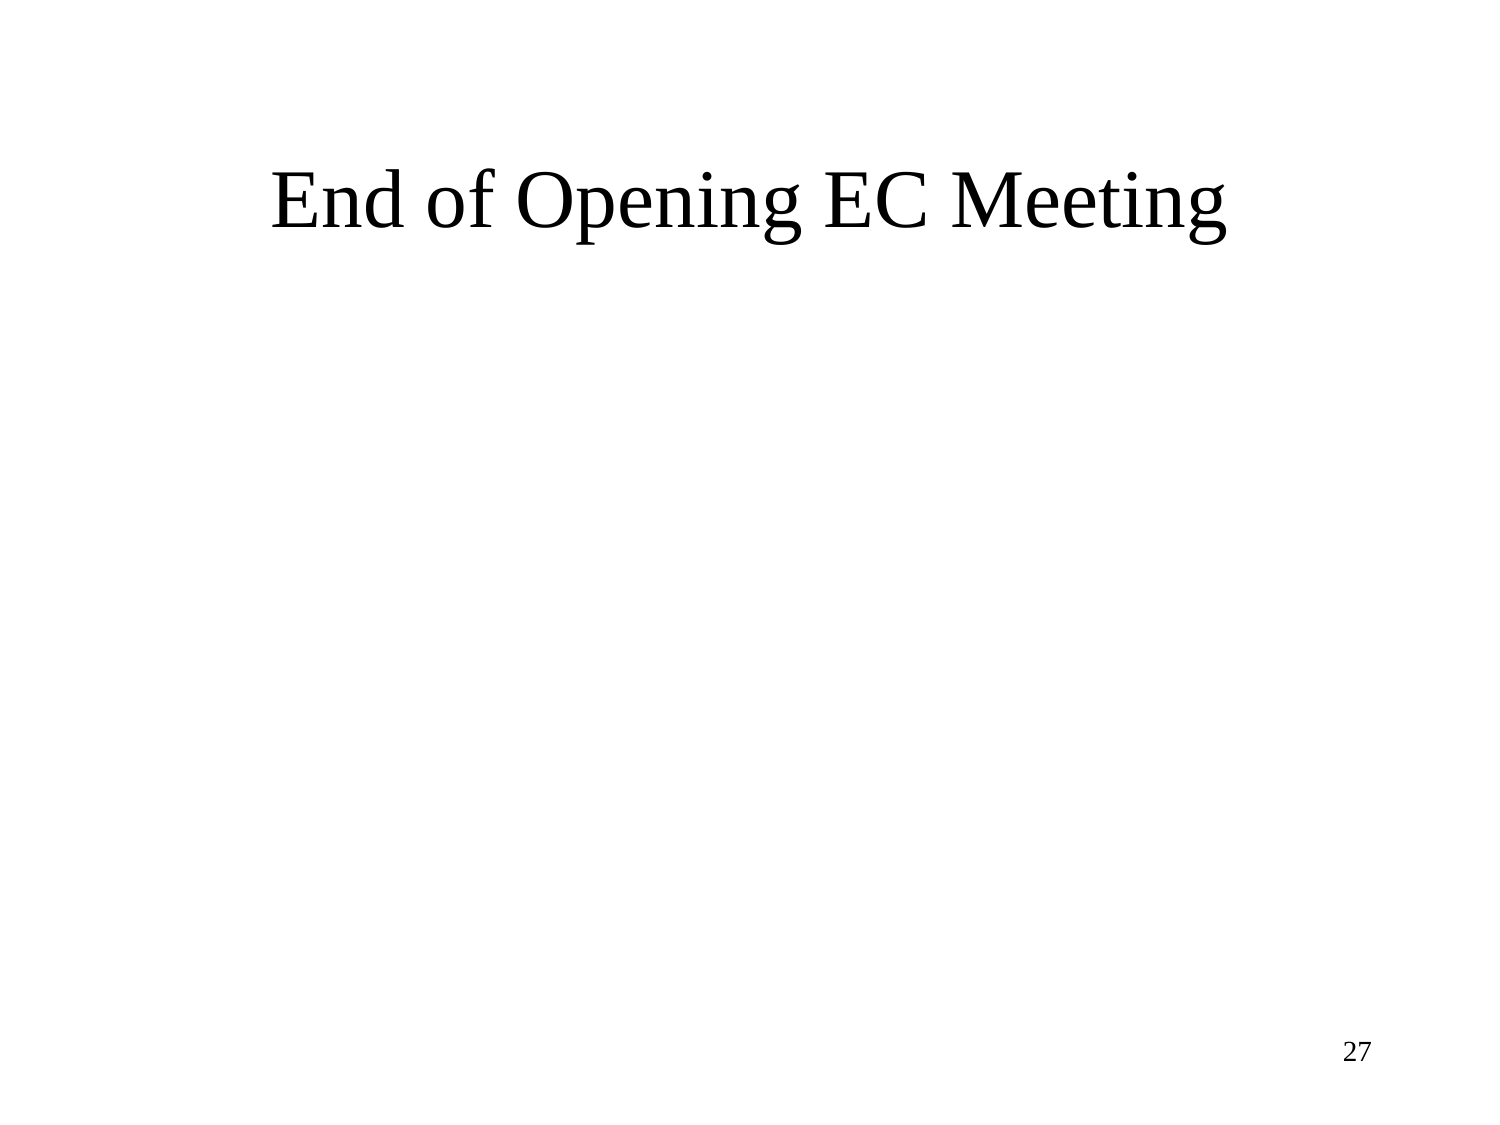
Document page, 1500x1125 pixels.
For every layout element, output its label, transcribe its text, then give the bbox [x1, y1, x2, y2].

title End of Opening EC Meeting [112, 99, 1388, 288]
slide_number 27 [1074, 1024, 1388, 1101]
